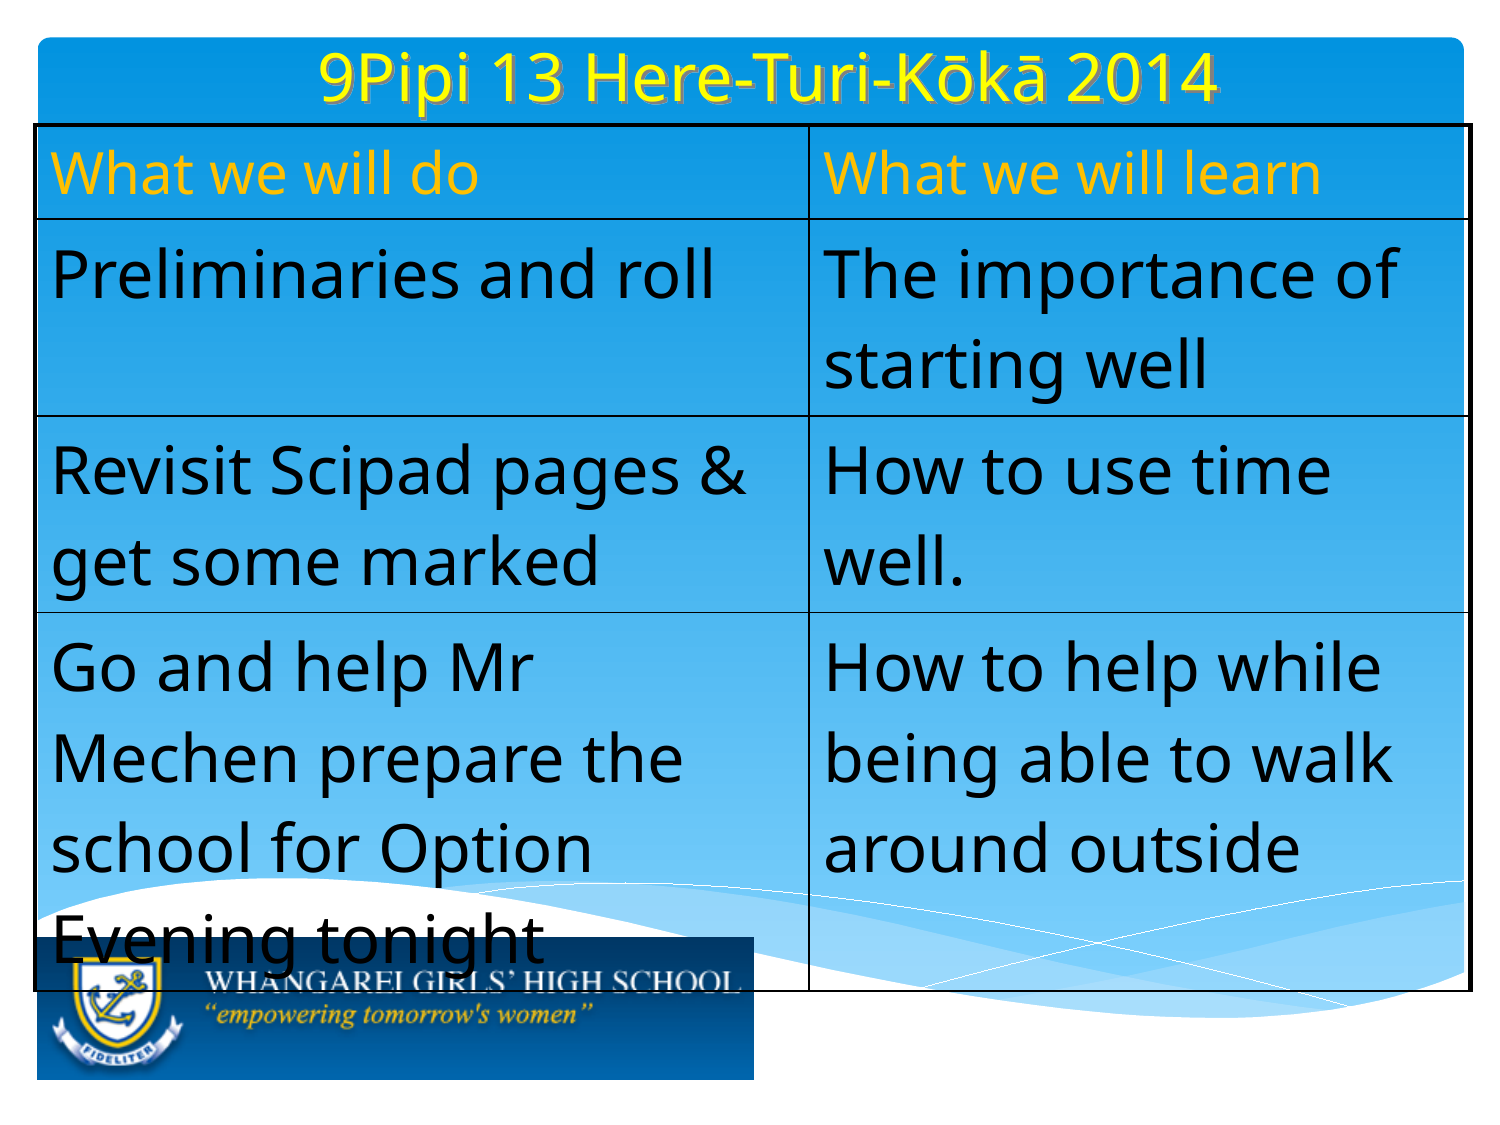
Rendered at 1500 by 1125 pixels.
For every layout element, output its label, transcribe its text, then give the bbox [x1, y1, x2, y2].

table_cell Revisit Scipad pages & get some marked [37, 417, 808, 612]
table_cell How to help while being able to walk around outside [810, 613, 1468, 990]
table_cell Go and help Mr Mechen prepare the school for Option Evening tonight [37, 613, 808, 990]
table_header What we will learn [810, 127, 1468, 218]
table_cell Preliminaries and roll [37, 220, 808, 415]
table_header What we will do [37, 127, 808, 218]
text_box 9Pipi 13 Here-Turi-Kōkā 2014 [162, 24, 1375, 123]
picture [37, 937, 754, 1080]
table_cell How to use time well. [810, 417, 1468, 612]
table_cell The importance of starting well [810, 220, 1468, 415]
